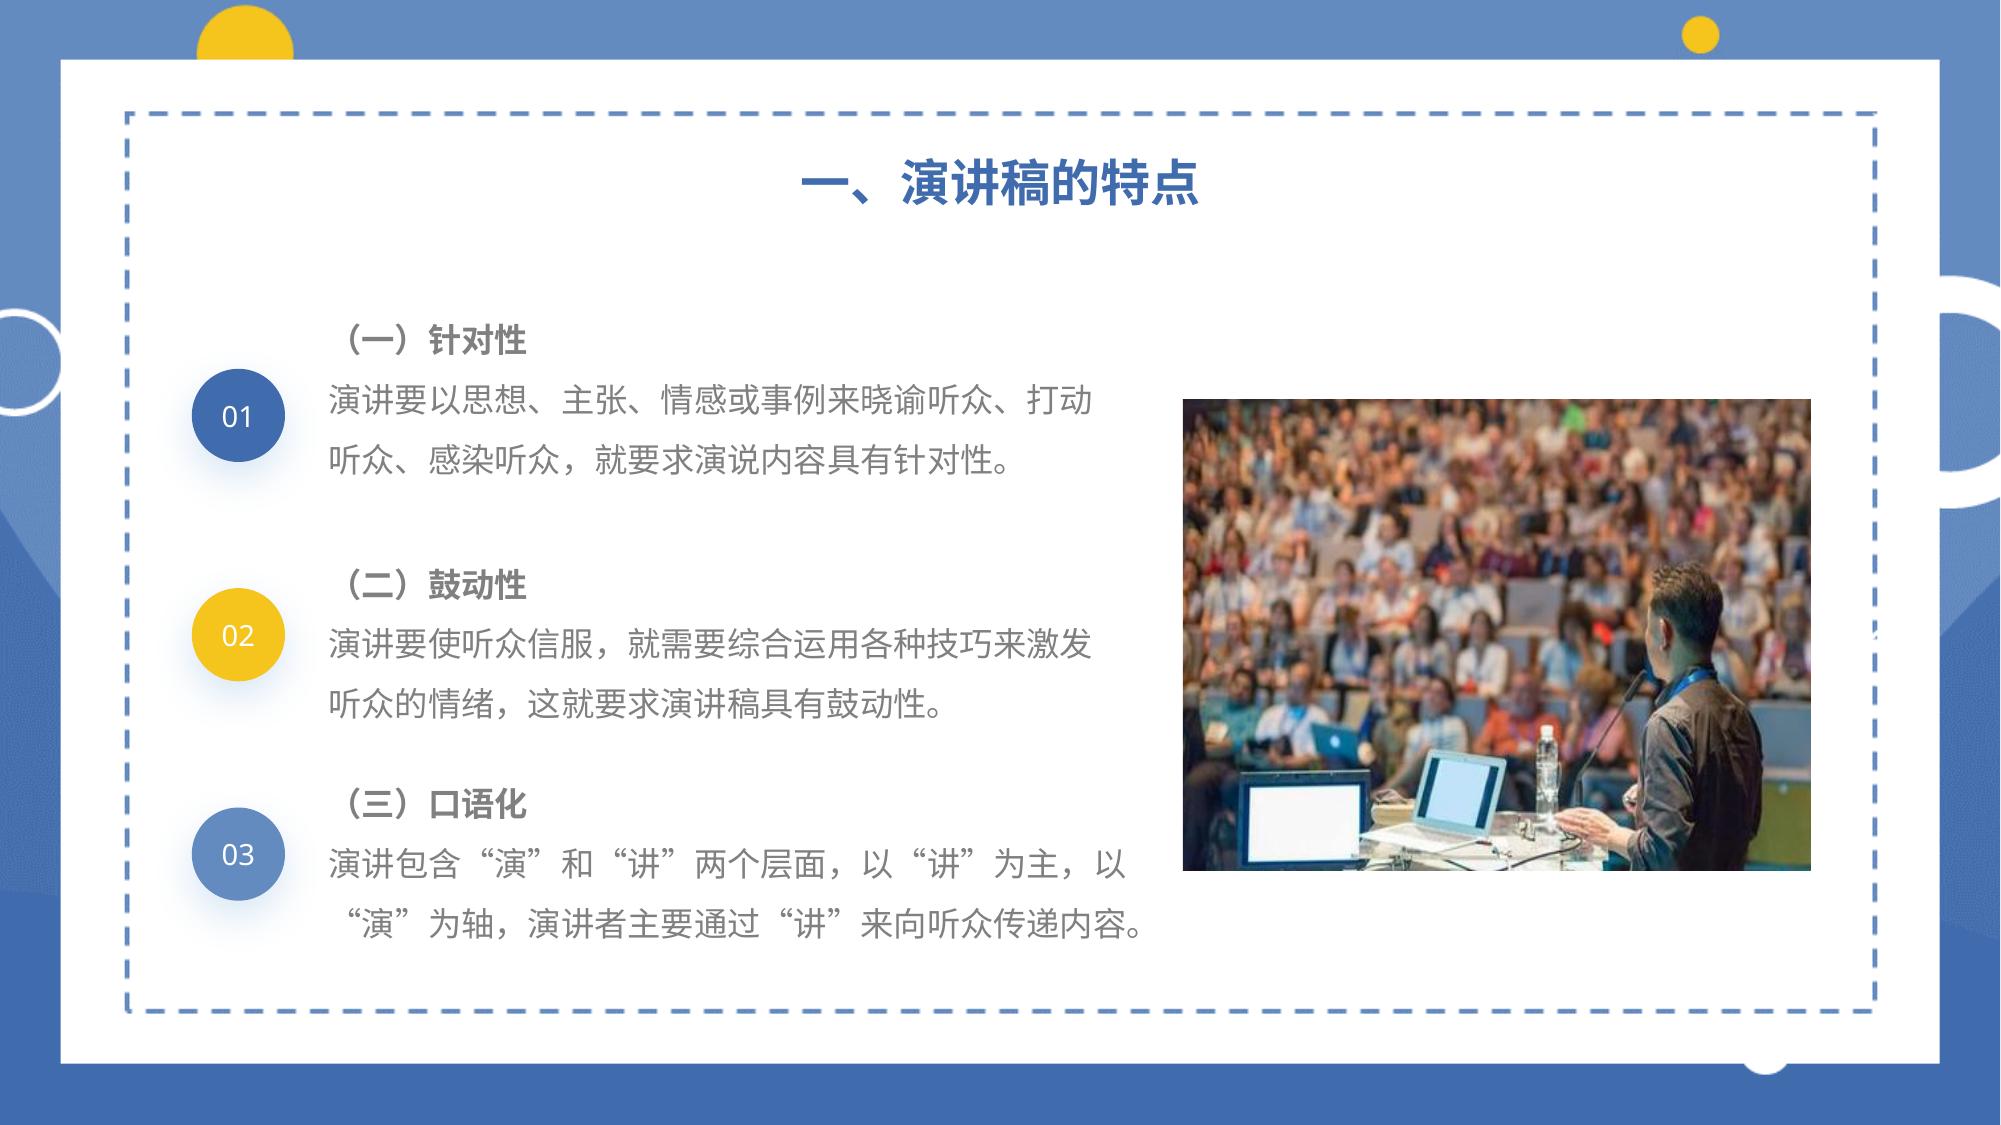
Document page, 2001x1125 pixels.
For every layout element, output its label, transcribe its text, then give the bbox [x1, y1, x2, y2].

text_box 03 [191, 807, 286, 901]
text_box 02 [191, 588, 286, 682]
text_box 一、演讲稿的特点 [785, 144, 1215, 220]
text_box 01 [191, 368, 286, 462]
picture [0, 0, 2001, 1125]
text_box （三）口语化 演讲包含“演”和“讲”两个层面，以“讲”为主，以“演”为轴，演讲者主要通过“讲”来向听众传递内容。 [313, 755, 1183, 951]
text_box （一）针对性 演讲要以思想、主张、情感或事例来晓谕听众、打动听众、感染听众，就要求演说内容具有针对性。 [313, 291, 1137, 486]
text_box （二）鼓动性 演讲要使听众信服，就需要综合运用各种技巧来激发听众的情绪，这就要求演讲稿具有鼓动性。 [313, 536, 1137, 731]
